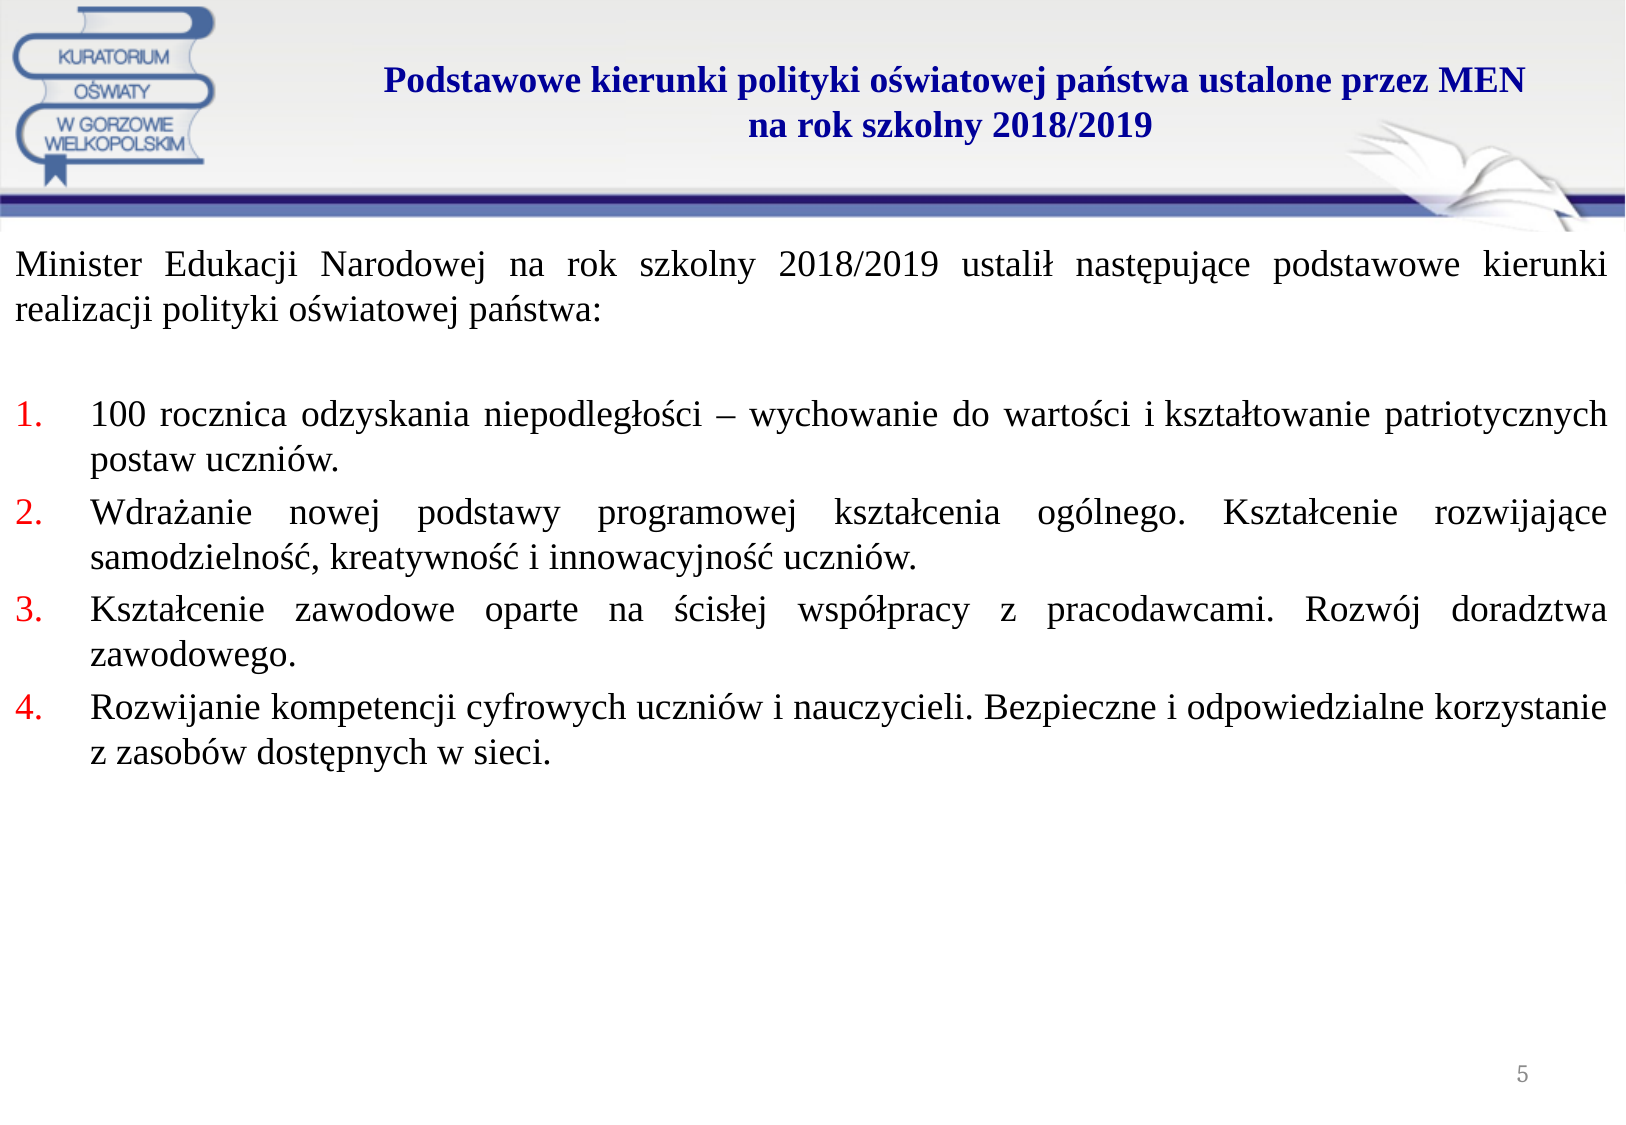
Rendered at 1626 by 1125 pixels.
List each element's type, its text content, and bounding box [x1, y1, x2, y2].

picture [0, 0, 1626, 1125]
slide_number 5 [1164, 1042, 1544, 1103]
list Minister Edukacji Narodowej na rok szkolny 2018/2019 ustalił następujące podstawowe kierunki realizacji polityki oświatowej państwa: 100 rocznica odzyskania niepodległości – wychowanie do wartości i kształtowanie patriotycznych postaw uczniów. Wdrażanie nowej podstawy programowej kształcenia ogólnego. Kształcenie rozwijające samodzielność, kreatywność i innowacyjność uczniów. Kształcenie zawodowe oparte na ścisłej współpracy z pracodawcami. Rozwój doradztwa zawodowego. Rozwijanie kompetencji cyfrowych uczniów i nauczycieli. Bezpieczne i odpowiedzialne korzystanie z zasobów dostępnych w sieci. [0, 231, 1625, 1125]
title Podstawowe kierunki polityki oświatowej państwa ustalone przez MEN na rok szkolny 2018/2019 [317, 23, 1594, 176]
